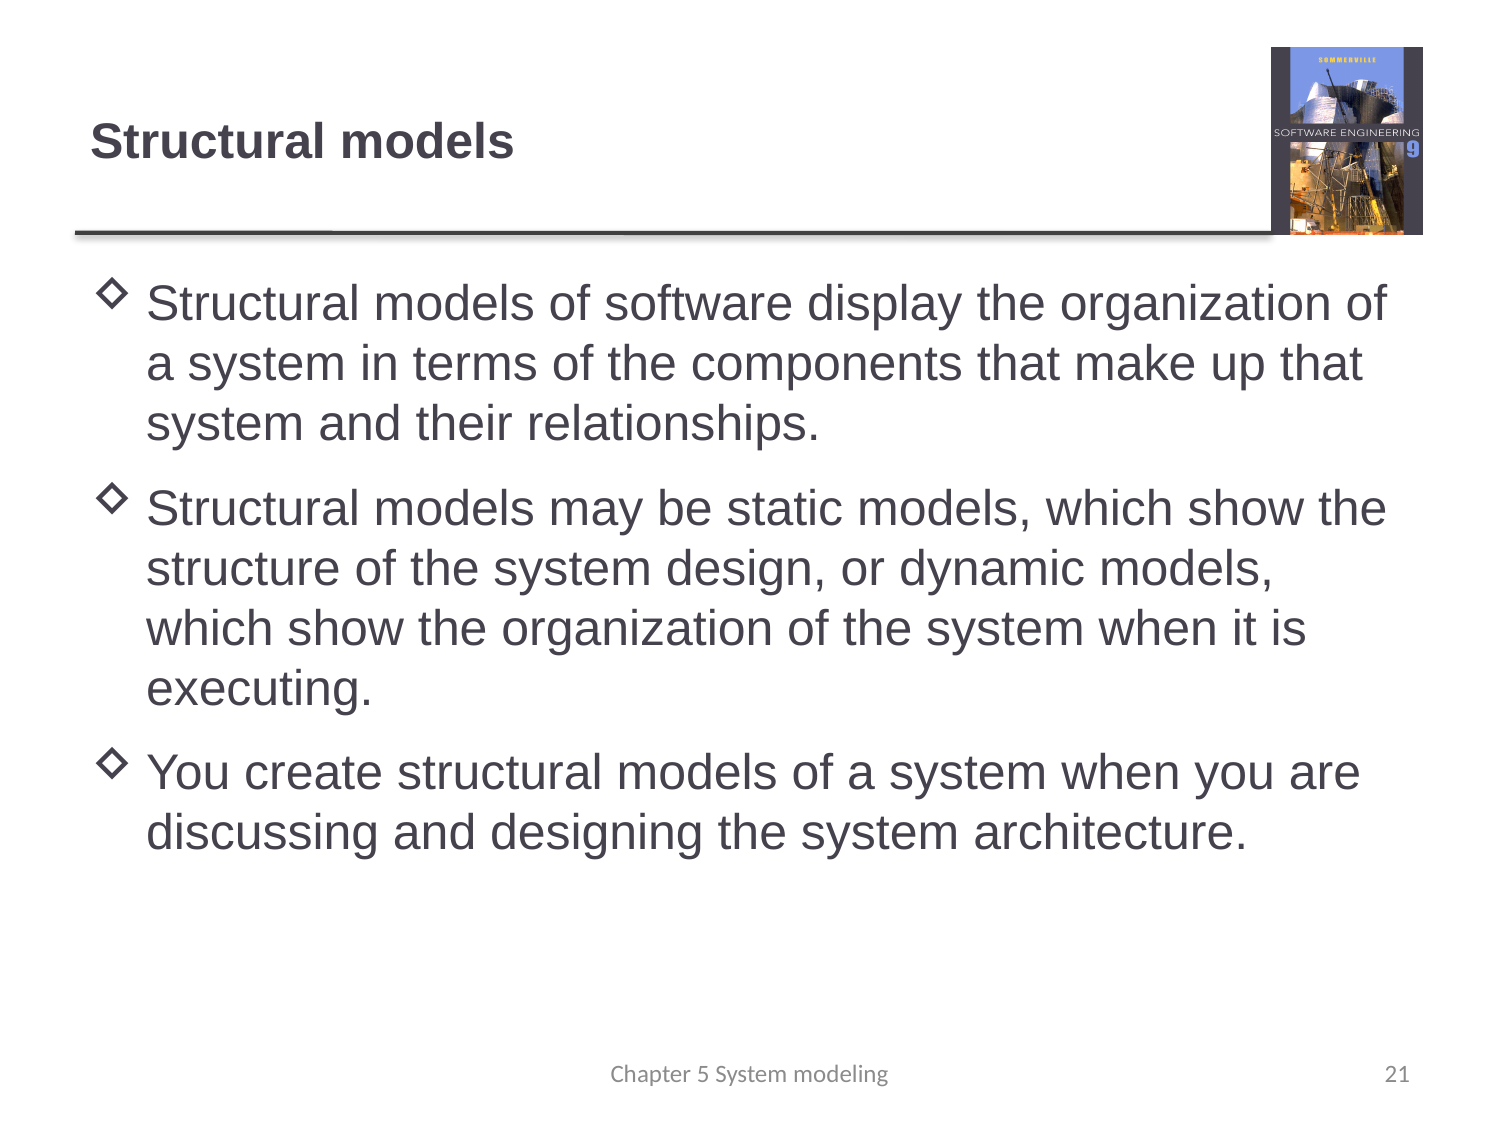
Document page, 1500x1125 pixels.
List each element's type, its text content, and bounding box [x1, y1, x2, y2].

title Structural models [74, 44, 1272, 233]
picture [1272, 47, 1423, 235]
slide_number 21 [1074, 1042, 1425, 1103]
footer Chapter 5 System modeling [512, 1042, 988, 1103]
list Structural models of software display the organization of a system in terms of the components that make up that system and their relationships. Structural models may be static models, which show the structure of the system design, or dynamic models, which show the organization of the system when it is executing. You create structural models of a system when you are discussing and designing the system architecture. [75, 262, 1425, 1005]
